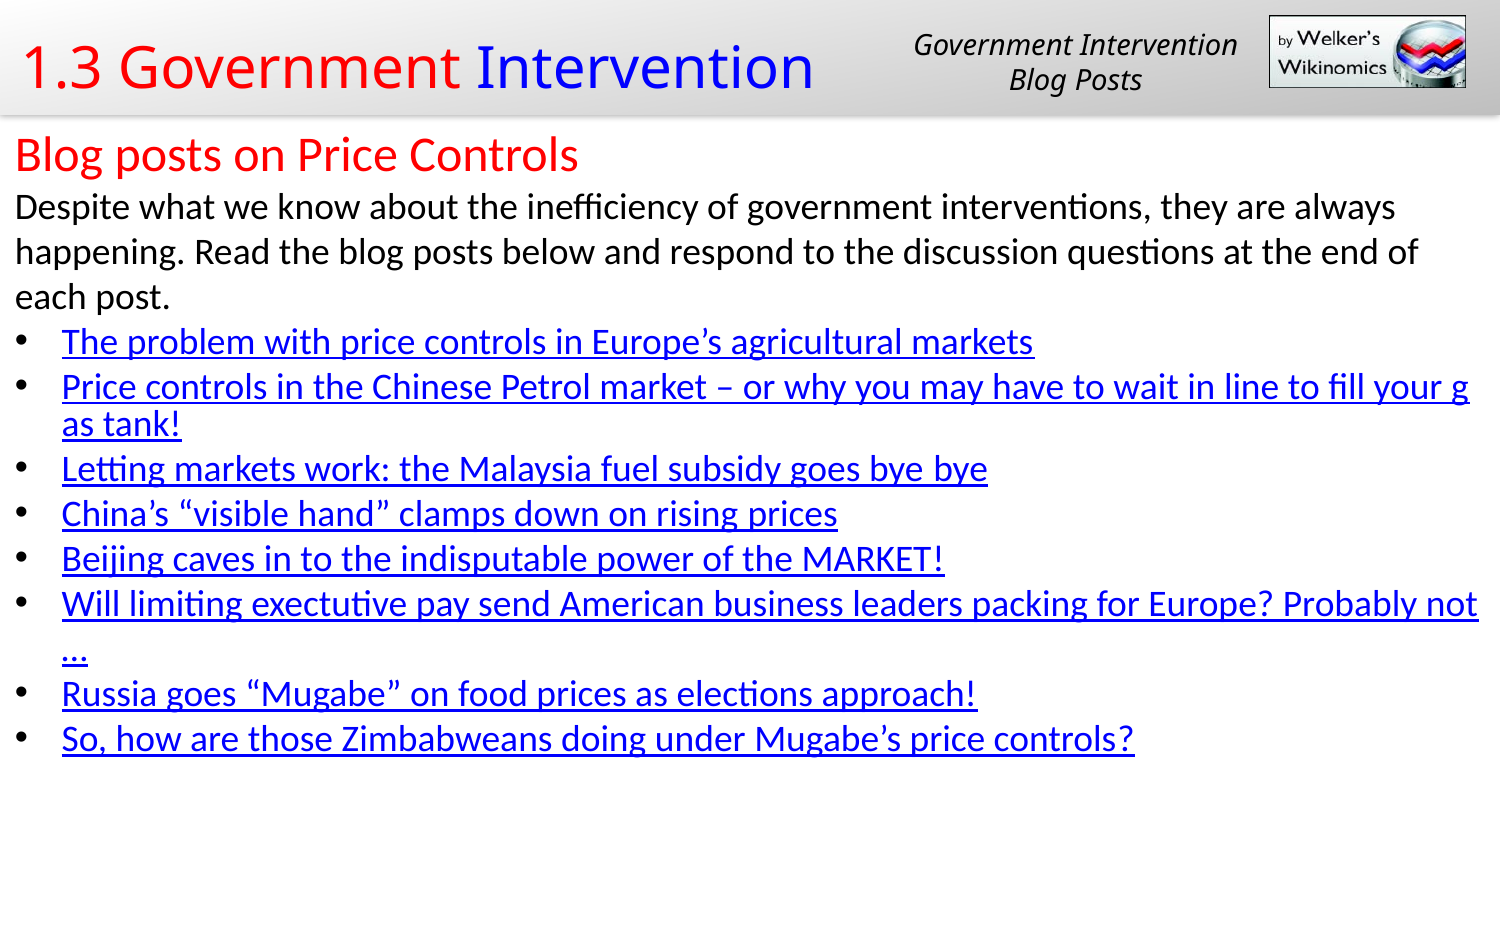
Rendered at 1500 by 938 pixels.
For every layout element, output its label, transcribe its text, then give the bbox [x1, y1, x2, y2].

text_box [0, 0, 1500, 115]
text_box Blog posts on Price Controls Despite what we know about the inefficiency of government interventions, they are always happening. Read the blog posts below and respond to the discussion questions at the end of each post. The problem with price controls in Europe’s agricultural markets Price controls in the Chinese Petrol market – or why you may have to wait in line to fill your gas tank! Letting markets work: the Malaysia fuel subsidy goes bye bye China’s “visible hand” clamps down on rising prices Beijing caves in to the indisputable power of the MARKET! Will limiting exectutive pay send American business leaders packing for Europe? Probably not… Russia goes “Mugabe” on food prices as elections approach! So, how are those Zimbabweans doing under Mugabe’s price controls? [0, 123, 1500, 730]
